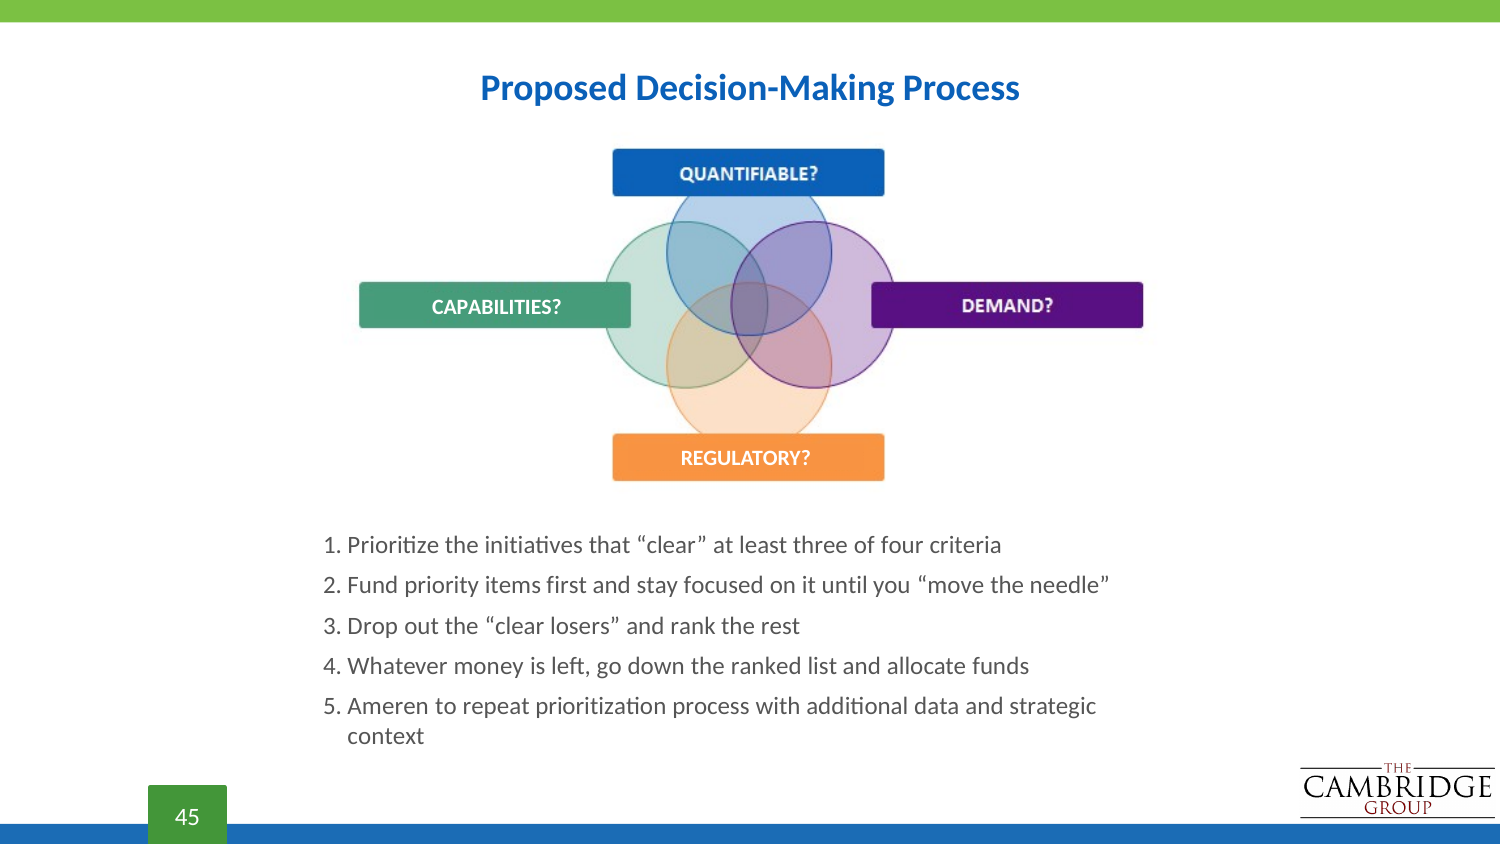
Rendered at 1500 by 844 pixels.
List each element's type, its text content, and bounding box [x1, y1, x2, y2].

picture [1299, 762, 1496, 819]
text_box Prioritize the initiatives that “clear” at least three of four criteria Fund priority items first and stay focused on it until you “move the needle” Drop out the “clear losers” and rank the rest Whatever money is left, go down the ranked list and allocate funds Ameren to repeat prioritization process with additional data and strategic context [321, 528, 1175, 750]
slide_number 45 [150, 787, 225, 844]
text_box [341, 112, 1159, 498]
title Proposed Decision-Making Process [75, 0, 1425, 157]
